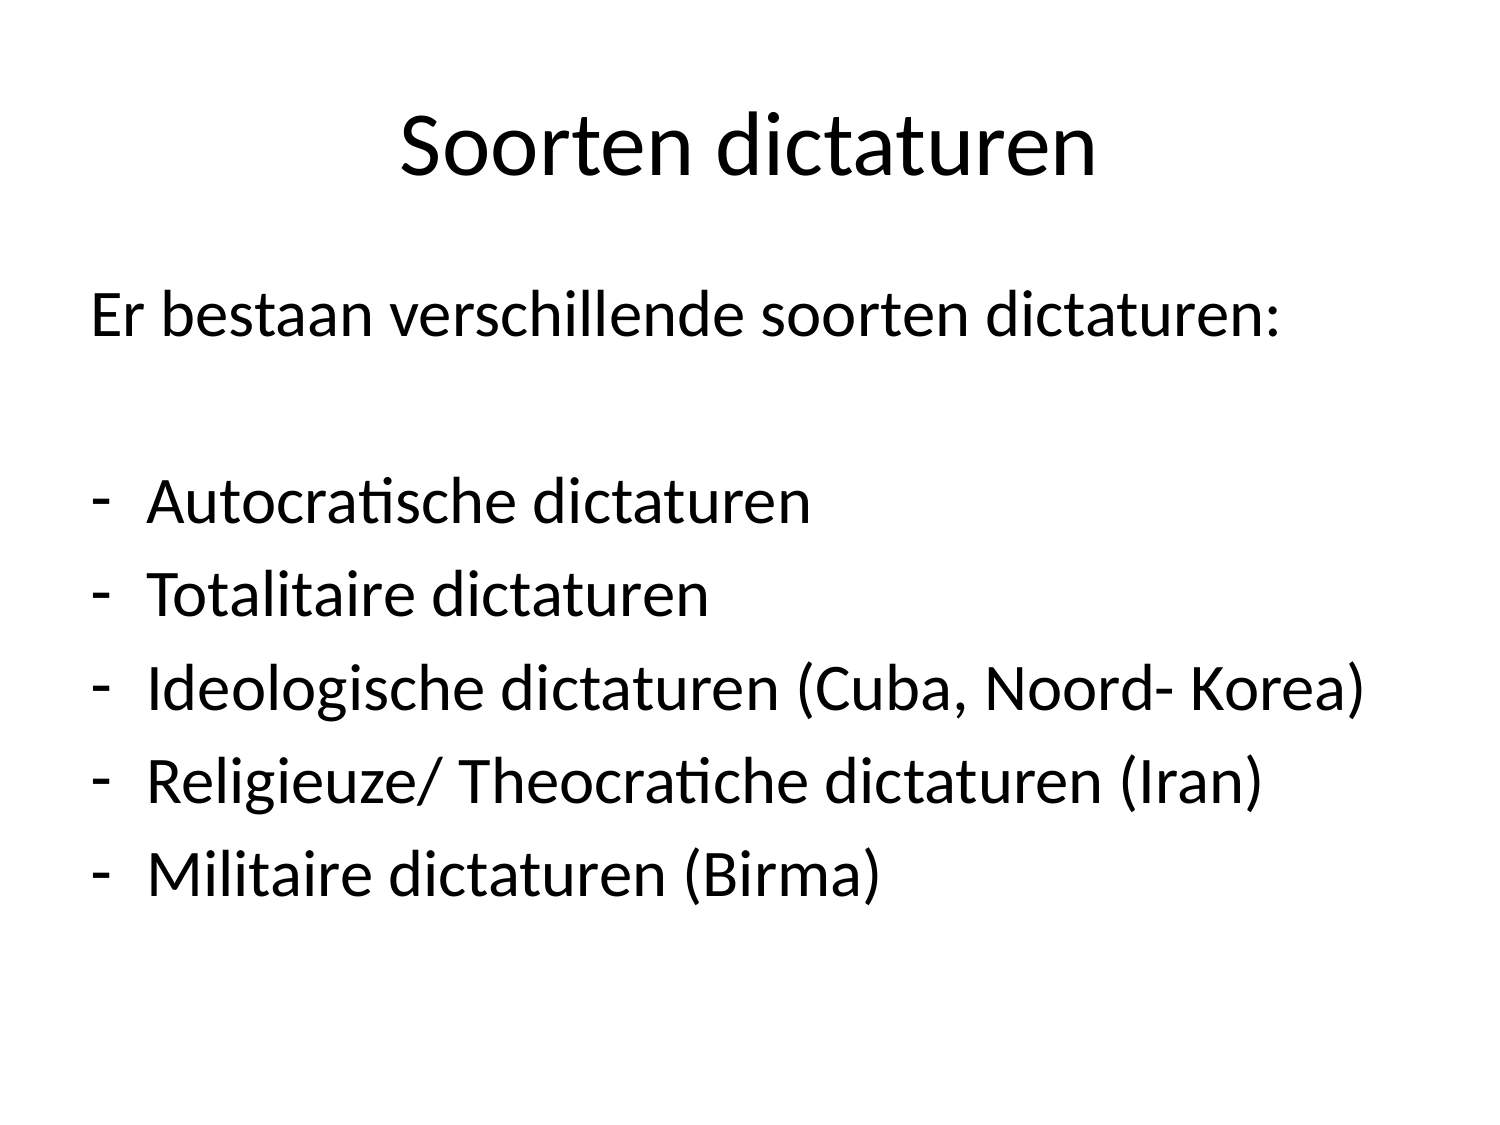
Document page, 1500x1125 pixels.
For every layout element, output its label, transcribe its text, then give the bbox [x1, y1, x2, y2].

list Er bestaan verschillende soorten dictaturen: Autocratische dictaturen Totalitaire dictaturen Ideologische dictaturen (Cuba, Noord- Korea) Religieuze/ Theocratiche dictaturen (Iran) Militaire dictaturen (Birma) [75, 262, 1425, 1005]
title Soorten dictaturen [75, 45, 1425, 233]
